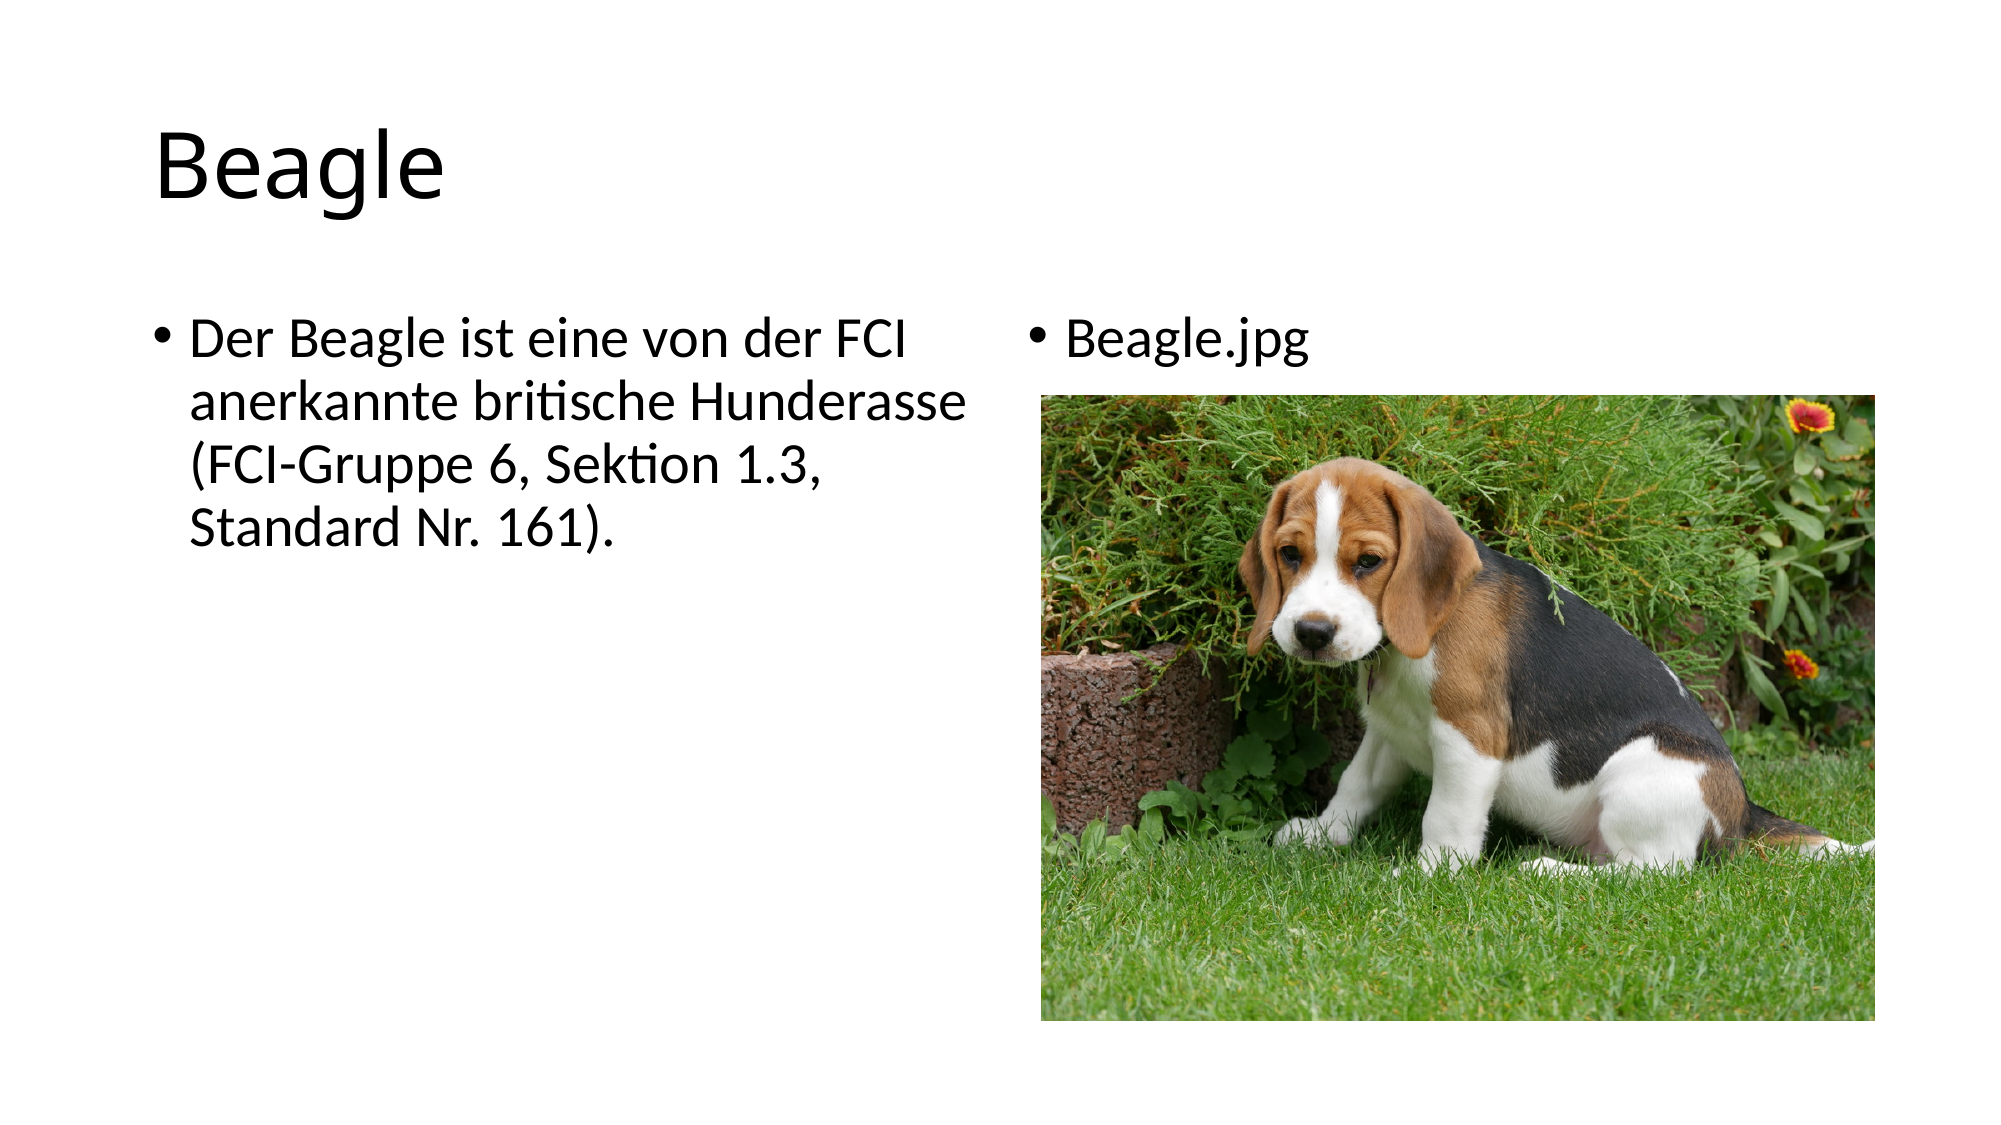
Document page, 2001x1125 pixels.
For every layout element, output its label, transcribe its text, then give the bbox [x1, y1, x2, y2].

list Der Beagle ist eine von der FCI anerkannte britische Hunderasse (FCI-Gruppe 6, Sektion 1.3, Standard Nr. 161). [137, 299, 988, 1014]
picture [1041, 395, 1875, 1021]
title Beagle [137, 59, 1863, 278]
list Beagle.jpg [1012, 299, 1863, 1014]
